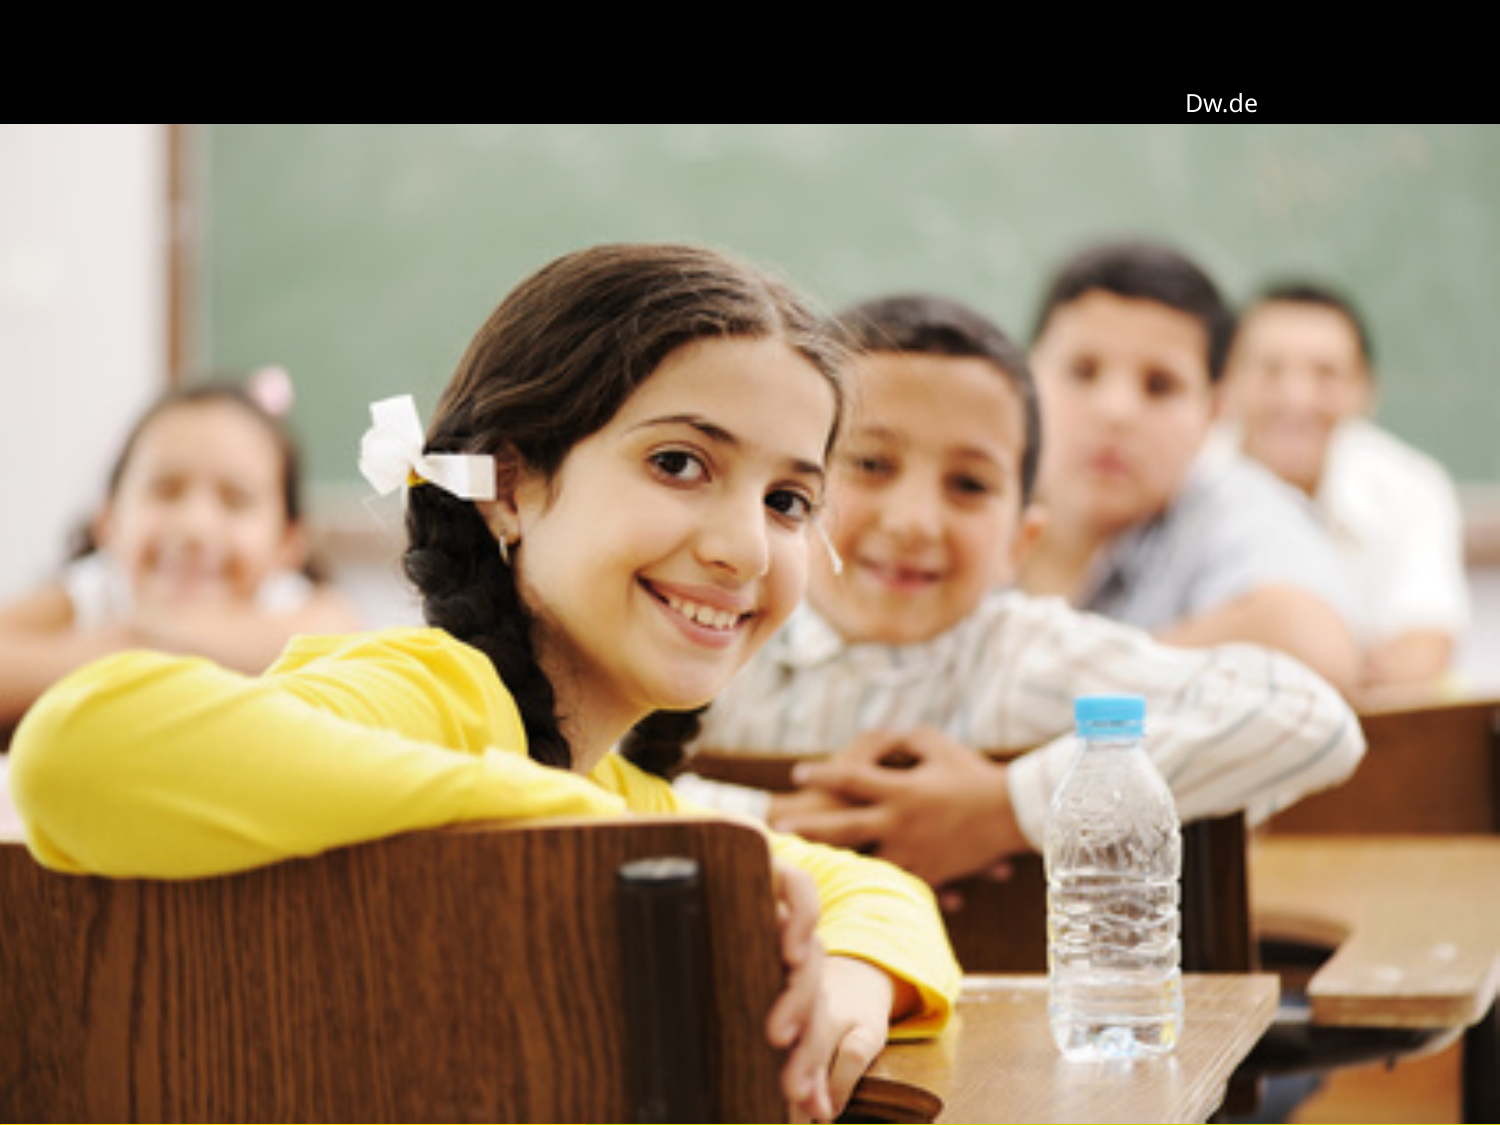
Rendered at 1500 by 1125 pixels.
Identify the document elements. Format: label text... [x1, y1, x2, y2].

text_box Dw.de [1170, 79, 1273, 123]
picture [0, 124, 1500, 1125]
